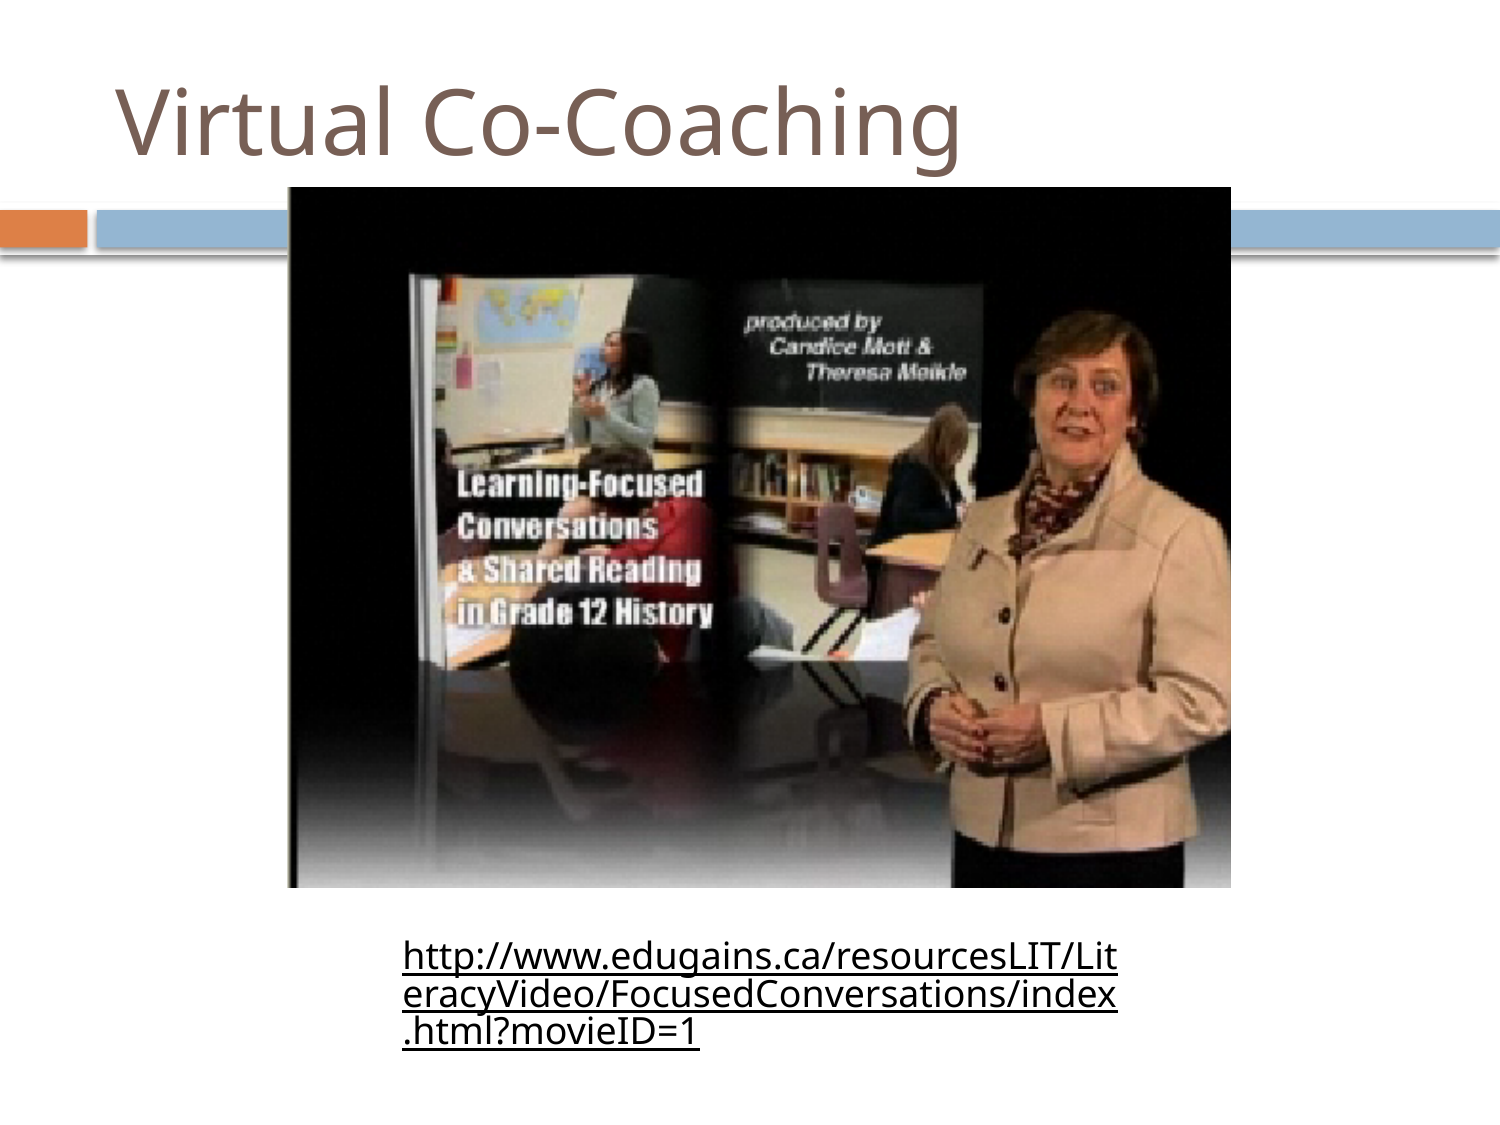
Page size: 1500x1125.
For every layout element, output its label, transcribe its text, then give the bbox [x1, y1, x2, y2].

list [100, 262, 1438, 1000]
title Virtual Co-Coaching [100, 37, 1438, 200]
text_box http://www.edugains.ca/resourcesLIT/LiteracyVideo/FocusedConversations/index.html?movieID=1 [387, 1000, 1138, 1036]
picture [287, 187, 1232, 888]
